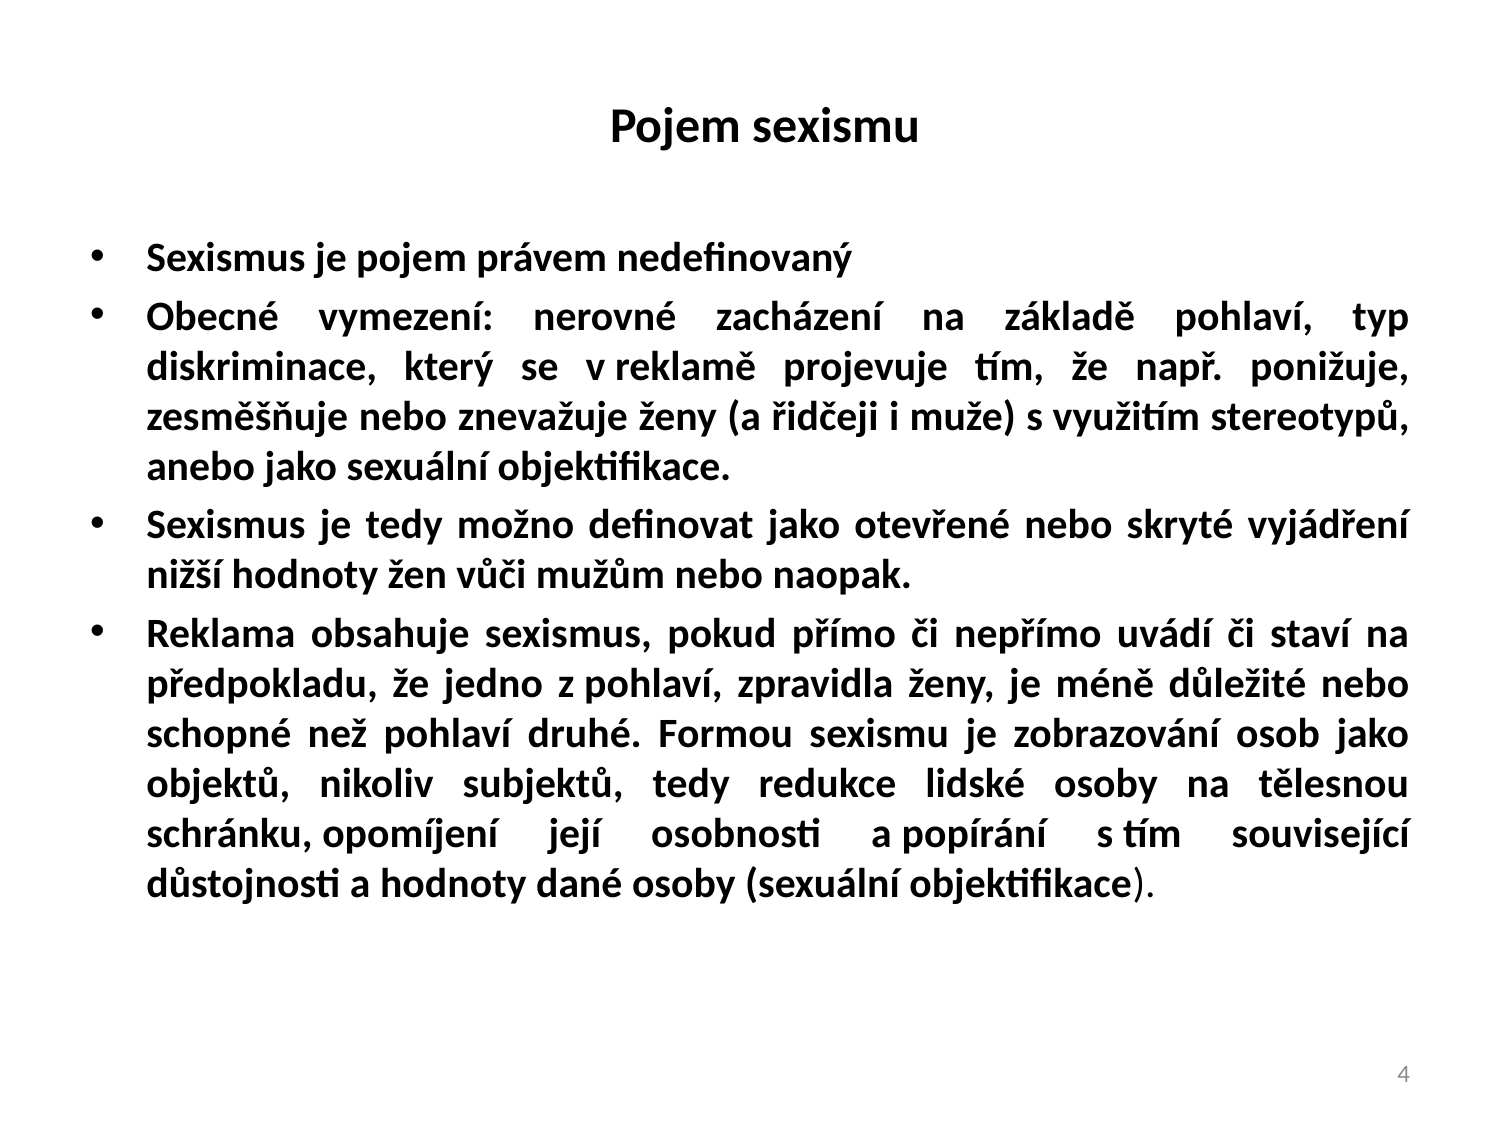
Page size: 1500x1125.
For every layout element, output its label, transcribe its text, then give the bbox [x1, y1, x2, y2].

list Sexismus je pojem právem nedefinovaný Obecné vymezení: nerovné zacházení na základě pohlaví, typ diskriminace, který se v reklamě projevuje tím, že např. ponižuje, zesměšňuje nebo znevažuje ženy (a řidčeji i muže) s využitím stereotypů, anebo jako sexuální objektifikace. Sexismus je tedy možno definovat jako otevřené nebo skryté vyjádření nižší hodnoty žen vůči mužům nebo naopak. Reklama obsahuje sexismus, pokud přímo či nepřímo uvádí či staví na předpokladu, že jedno z pohlaví, zpravidla ženy, je méně důležité nebo schopné než pohlaví druhé. Formou sexismu je zobrazování osob jako objektů, nikoliv subjektů, tedy redukce lidské osoby na tělesnou schránku, opomíjení její osobnosti a popírání s tím související důstojnosti a hodnoty dané osoby (sexuální objektifikace). [75, 164, 1425, 1005]
slide_number 4 [1074, 1042, 1425, 1103]
title Pojem sexismu [93, 58, 1437, 186]
